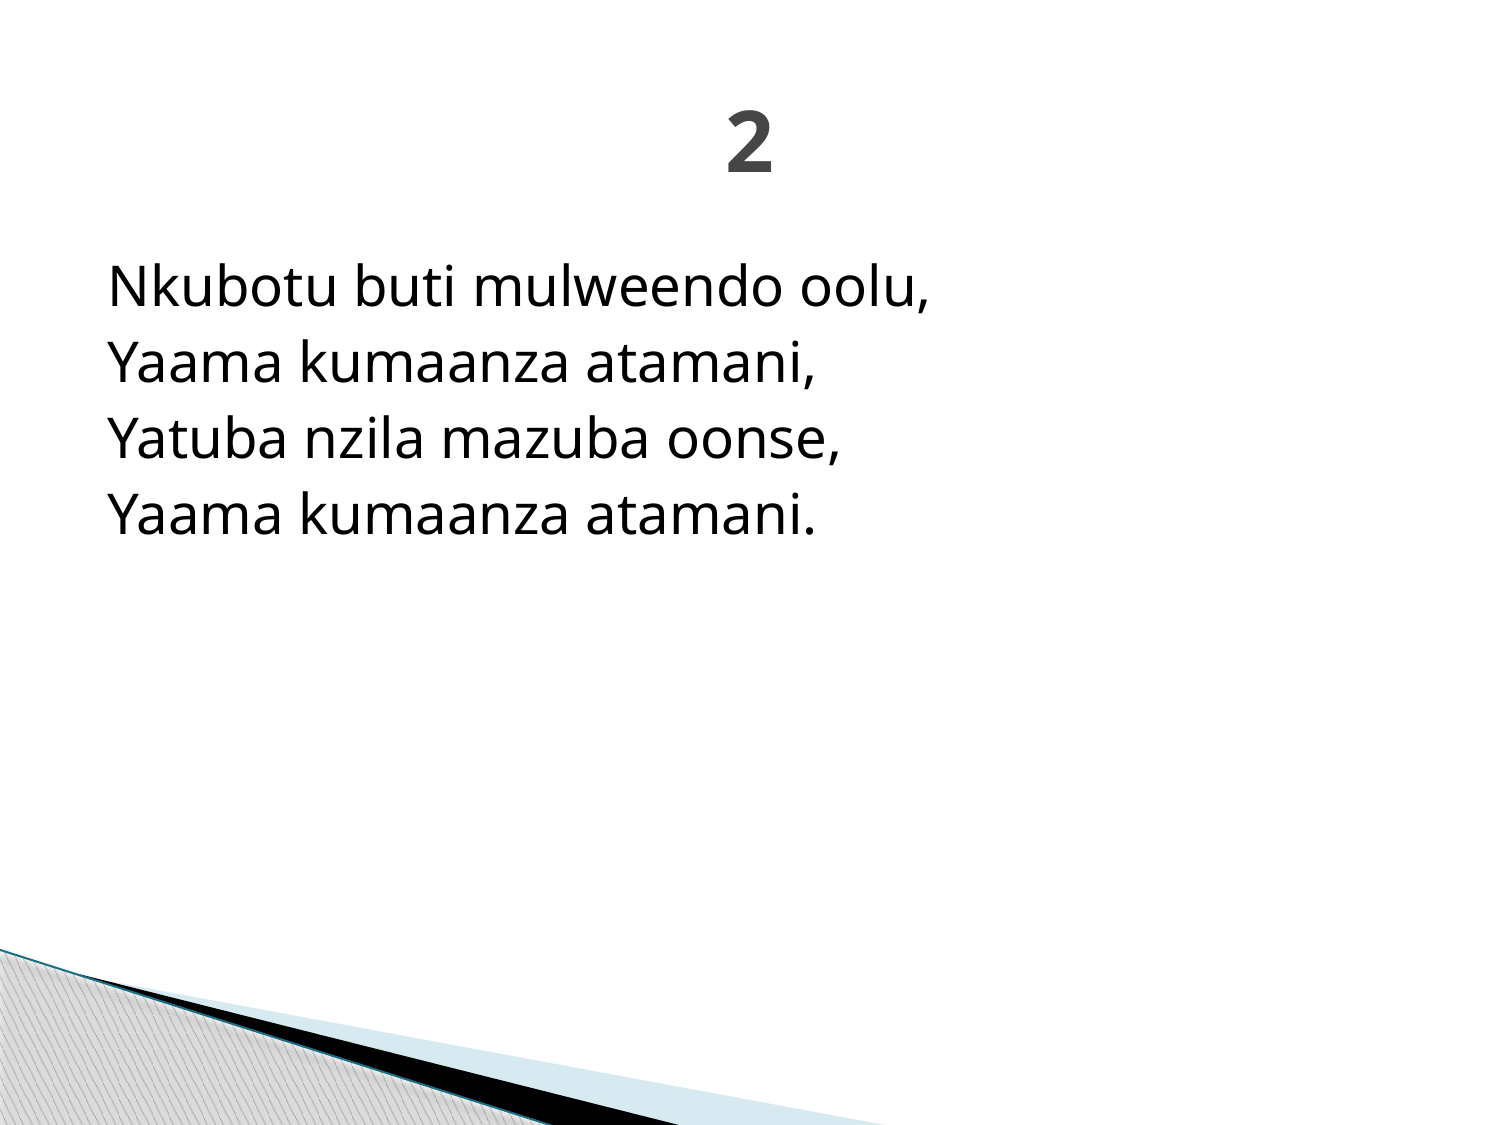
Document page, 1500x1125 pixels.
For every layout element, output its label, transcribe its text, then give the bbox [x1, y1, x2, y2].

list Nkubotu buti mulweendo oolu, Yaama kumaanza atamani, Yatuba nzila mazuba oonse, Yaama kumaanza atamani. [75, 243, 1425, 986]
title 2 [75, 45, 1425, 233]
